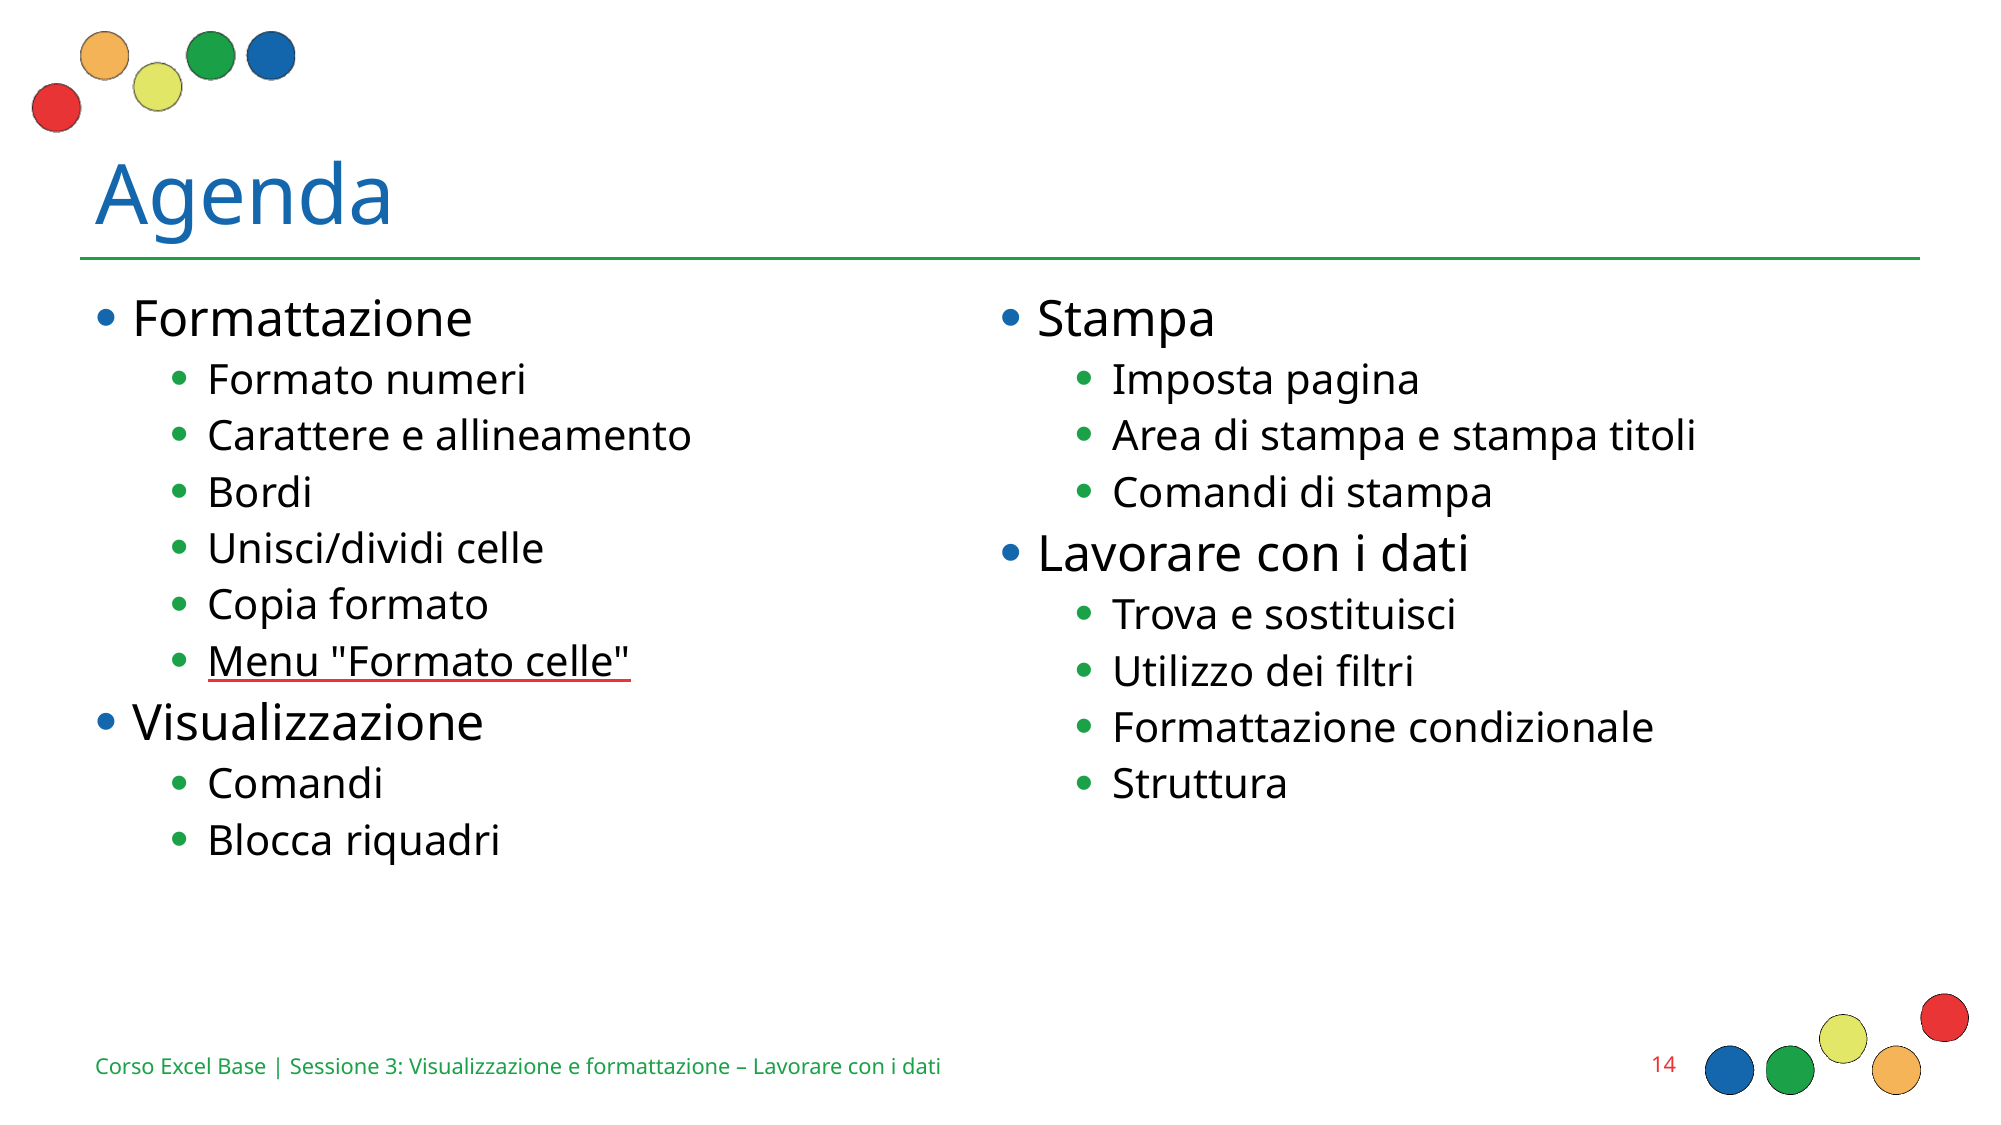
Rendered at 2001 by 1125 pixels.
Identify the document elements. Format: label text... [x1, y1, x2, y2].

picture [29, 30, 295, 135]
slide_number 14 [1583, 1035, 1692, 1096]
title Agenda [80, 123, 1920, 259]
footer Corso Excel Base | Sessione 3: Visualizzazione e formattazione – Lavorare con i dati [80, 1035, 1571, 1096]
picture [1704, 990, 1971, 1096]
list Formattazione Formato numeri Carattere e allineamento Bordi Unisci/dividi celle Copia formato Menu "Formato celle" Visualizzazione Comandi Blocca riquadri Stampa Imposta pagina Area di stampa e stampa titoli Comandi di stampa Lavorare con i dati Trova e sostituisci Utilizzo dei filtri Formattazione condizionale Struttura [80, 278, 1920, 1011]
